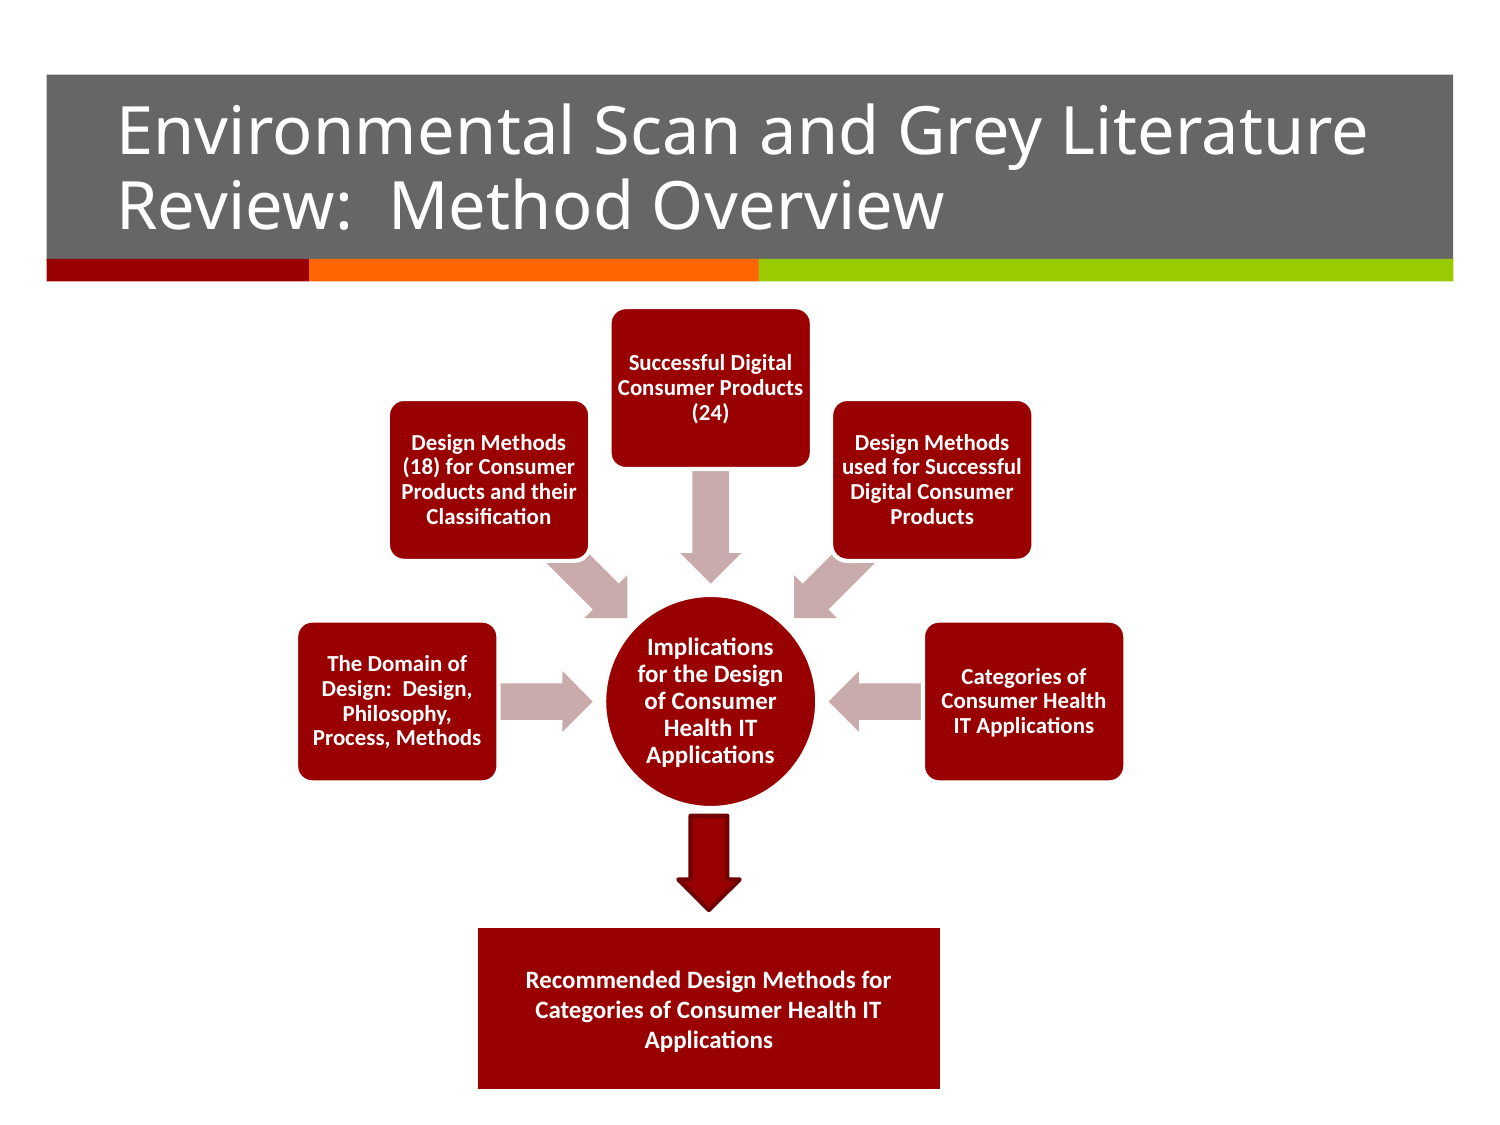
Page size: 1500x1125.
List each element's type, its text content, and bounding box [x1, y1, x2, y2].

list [180, 306, 1241, 809]
text_box [676, 822, 742, 913]
text_box Recommended Design Methods for Categories of Consumer Health IT Applications [474, 924, 944, 1093]
text_box Environmental Scan and Grey Literature Review: Method Overview [63, 64, 1454, 272]
